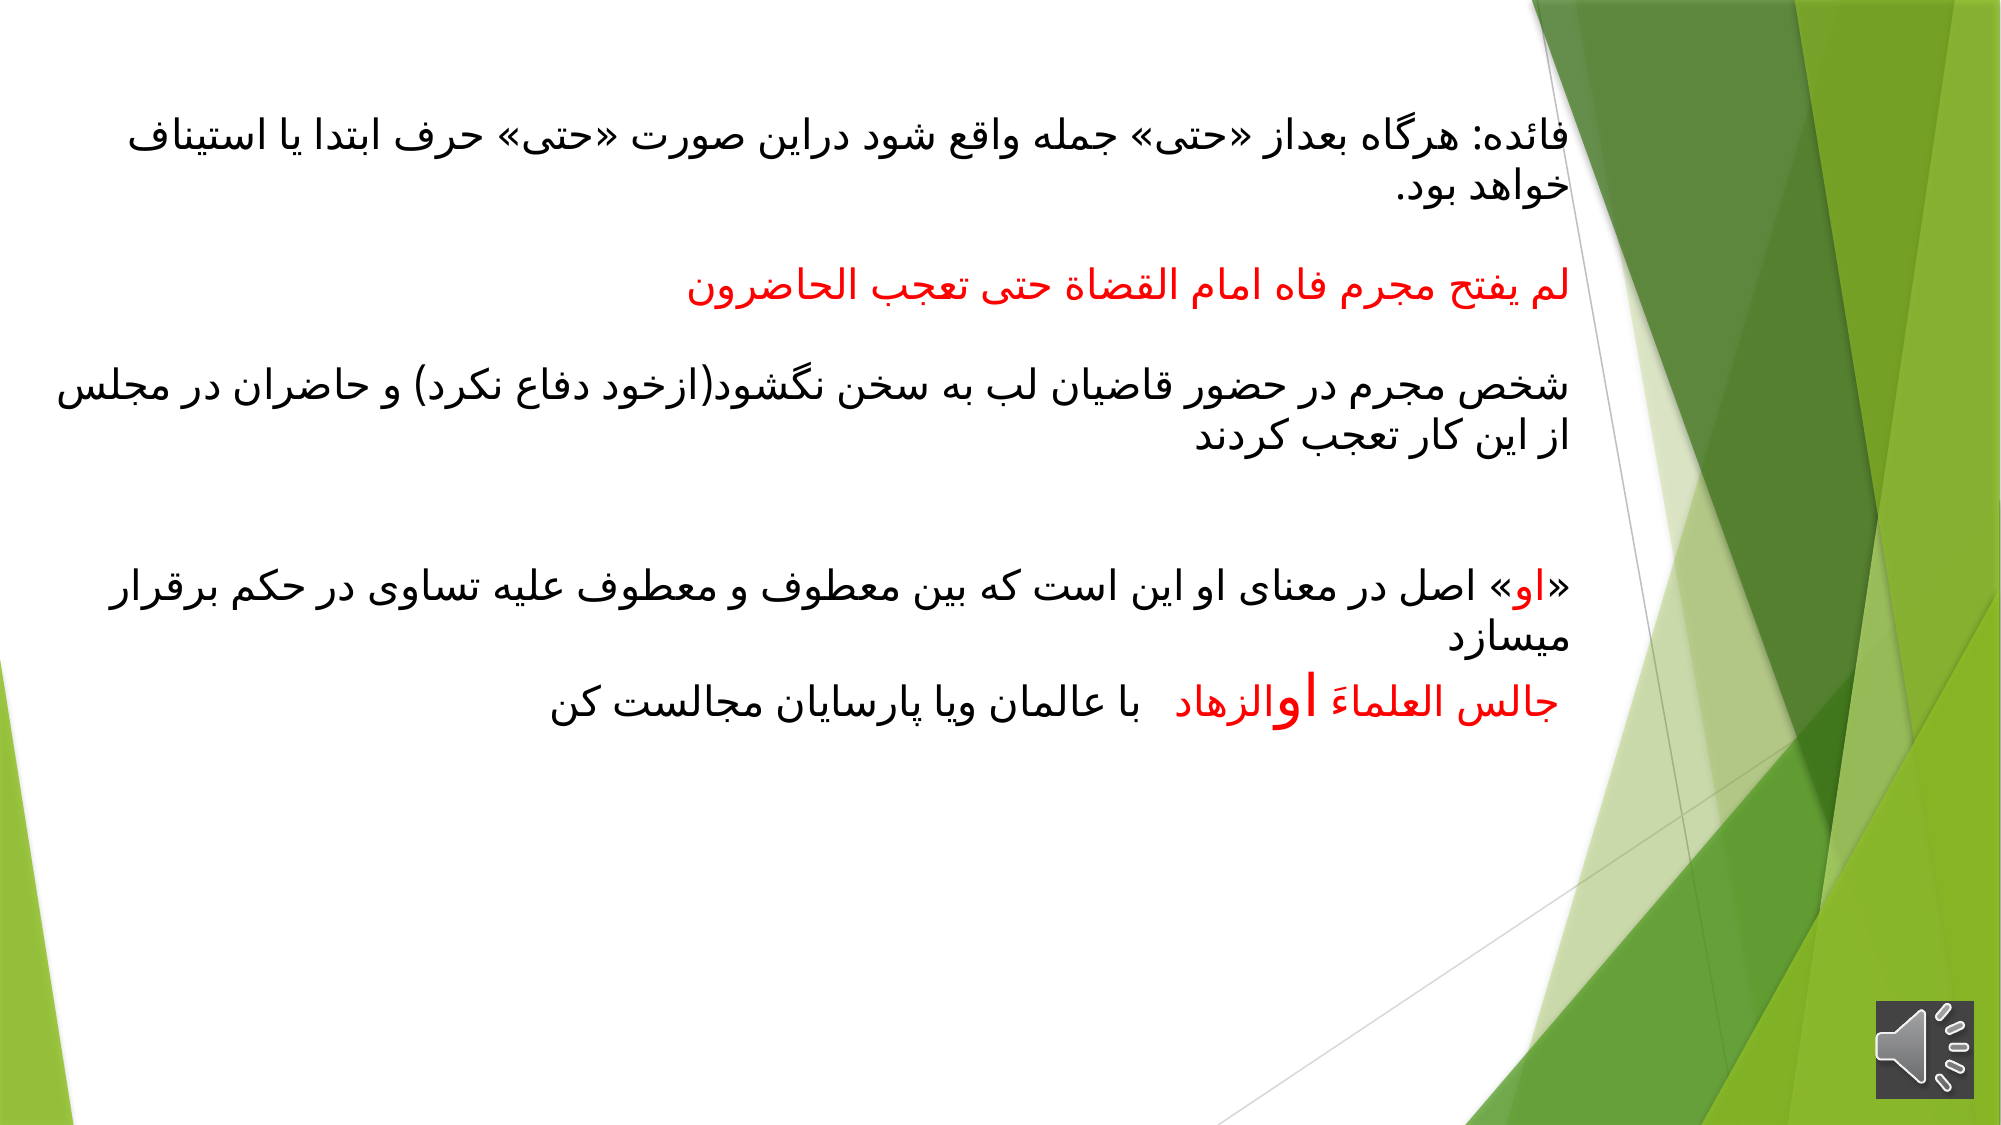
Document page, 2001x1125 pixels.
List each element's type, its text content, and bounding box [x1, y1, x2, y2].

picture [1874, 999, 1976, 1101]
title فائده: هرگاه بعداز «حتی» جمله واقع شود دراین صورت «حتی» حرف ابتدا یا استیناف خواهد بود. لم یفتح مجرم فاه امام القضاة حتی تعجب الحاضرون شخص مجرم در حضور قاضیان لب به سخن نگشود(ازخود دفاع نکرد) و حاضران در مجلس از این کار تعجب کردند «او» اصل در معنای او این است که بین معطوف و معطوف علیه تساوی در حکم برقرار میسازد جالس العلماءَ اوالزهاد با عالمان ویا پارسایان مجالست کن [0, 0, 1587, 1125]
